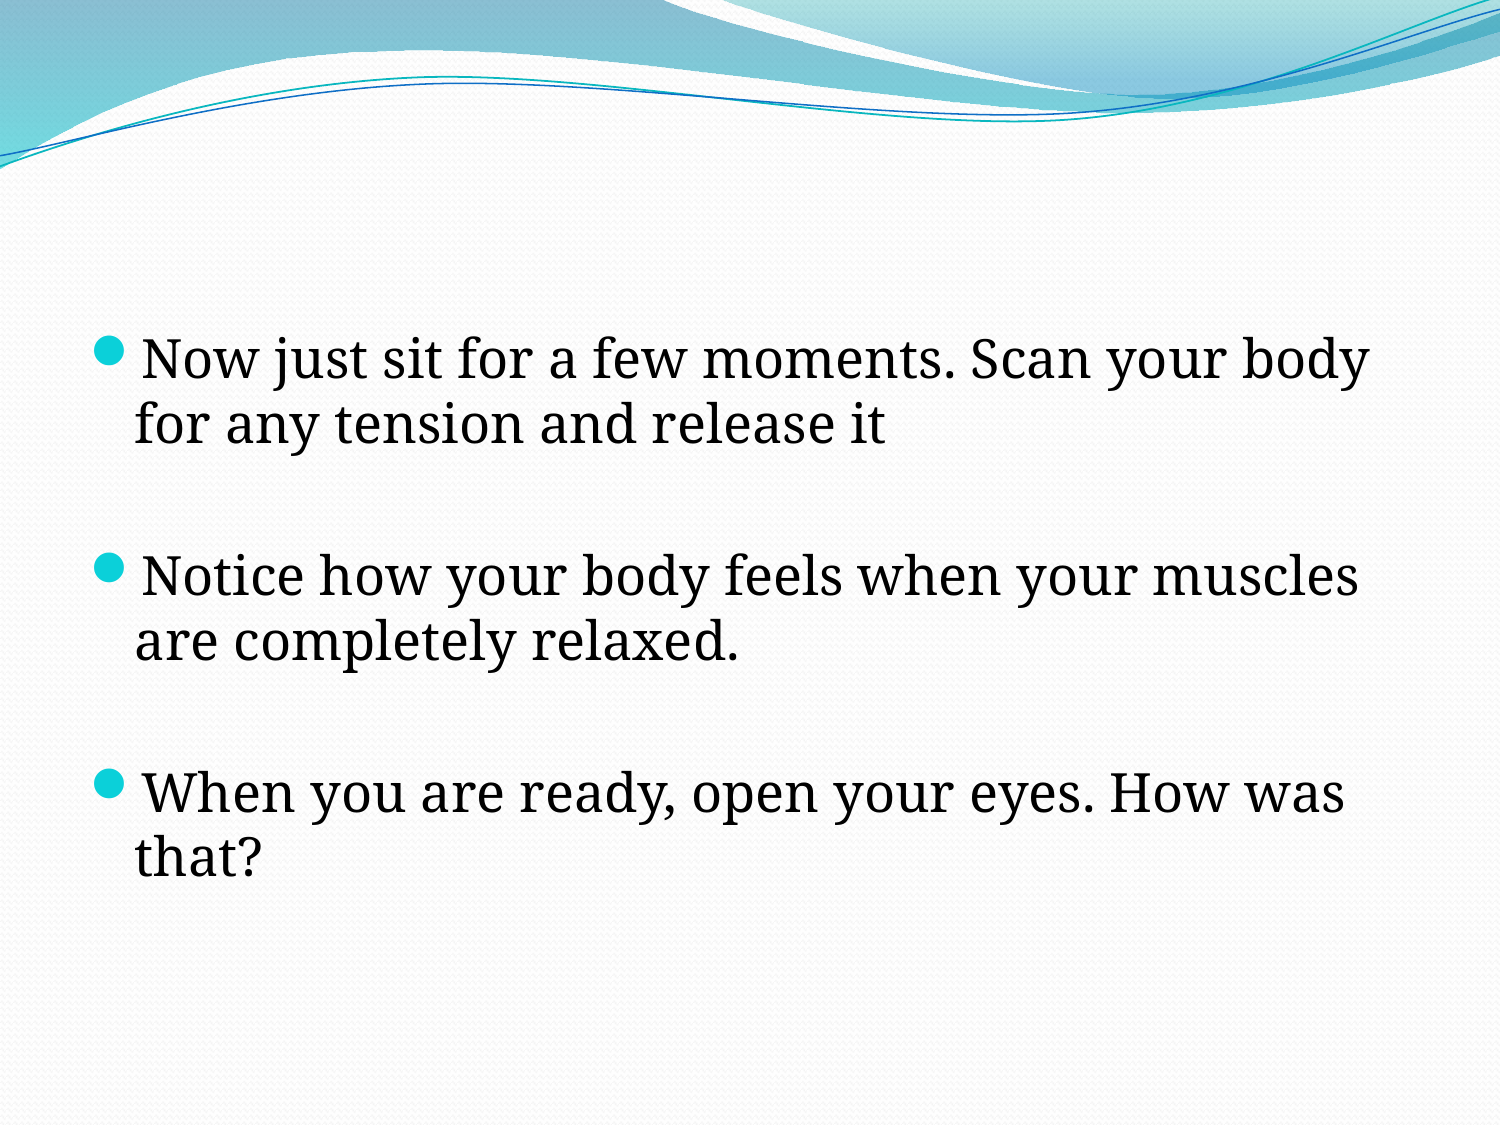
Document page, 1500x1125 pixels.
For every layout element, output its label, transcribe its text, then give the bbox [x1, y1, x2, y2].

list Now just sit for a few moments. Scan your body for any tension and release it Notice how your body feels when your muscles are completely relaxed. When you are ready, open your eyes. How was that? [75, 317, 1425, 1038]
